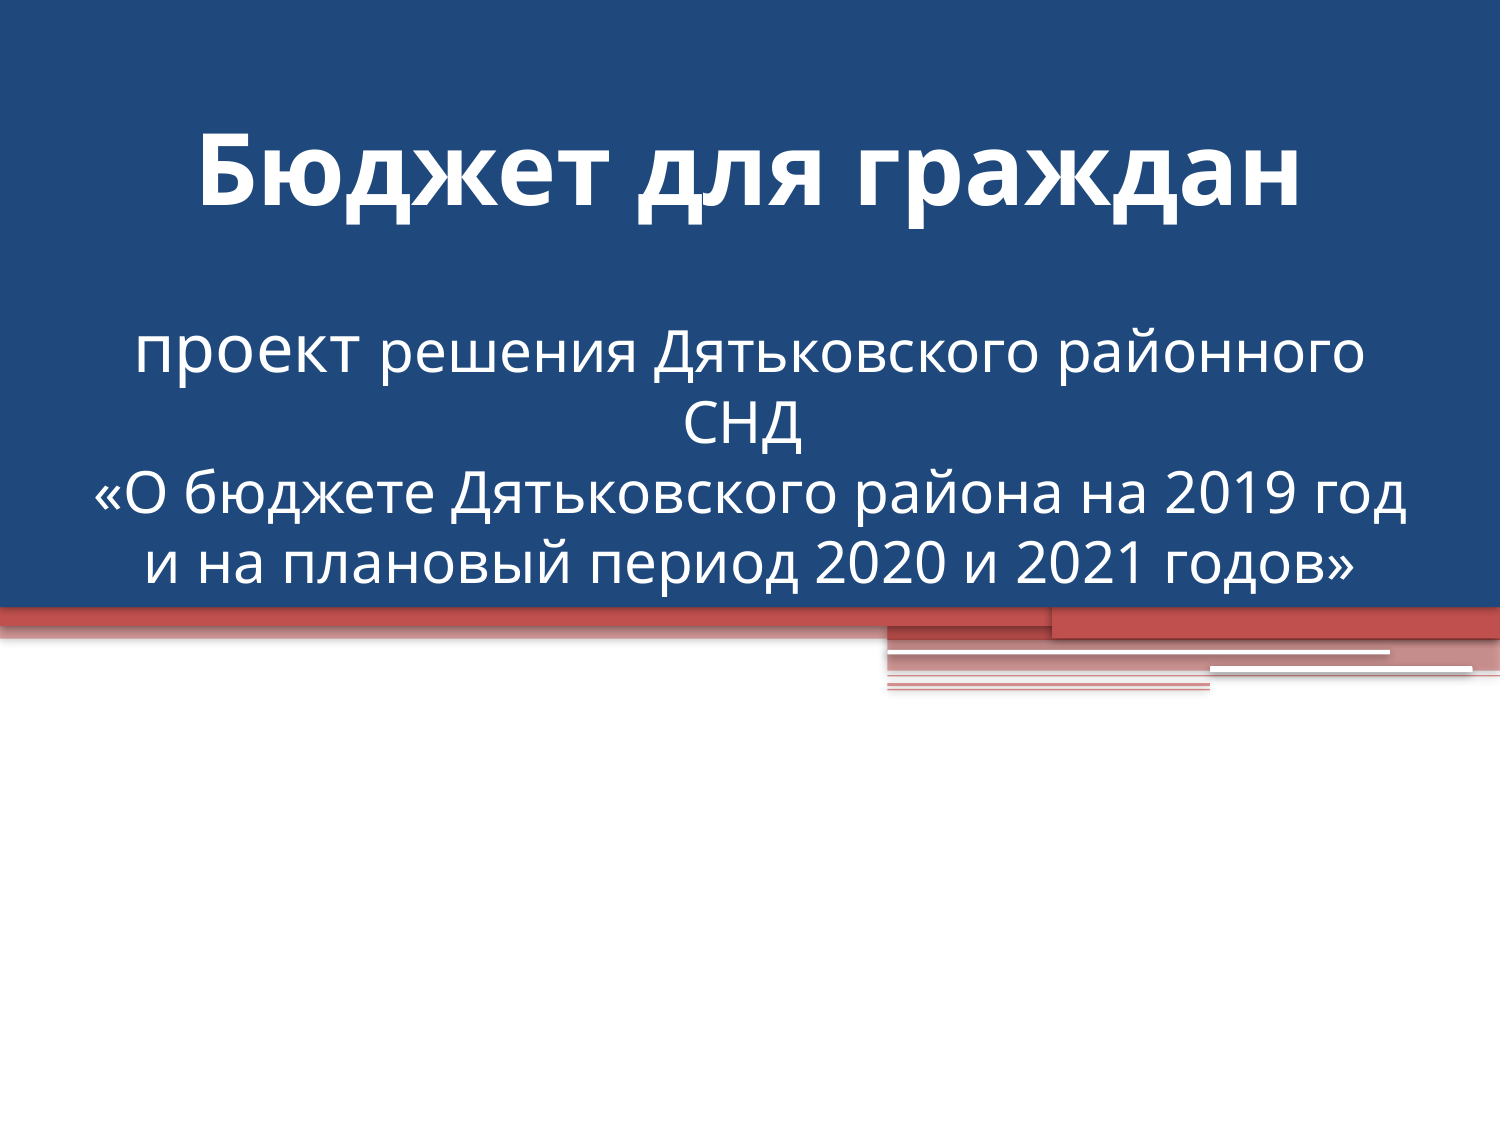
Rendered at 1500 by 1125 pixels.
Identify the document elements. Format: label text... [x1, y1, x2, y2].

title Бюджет для граждан проект решения Дятьковского районного СНД «О бюджете Дятьковского района на 2019 год и на плановый период 2020 и 2021 годов» [53, 326, 1447, 603]
